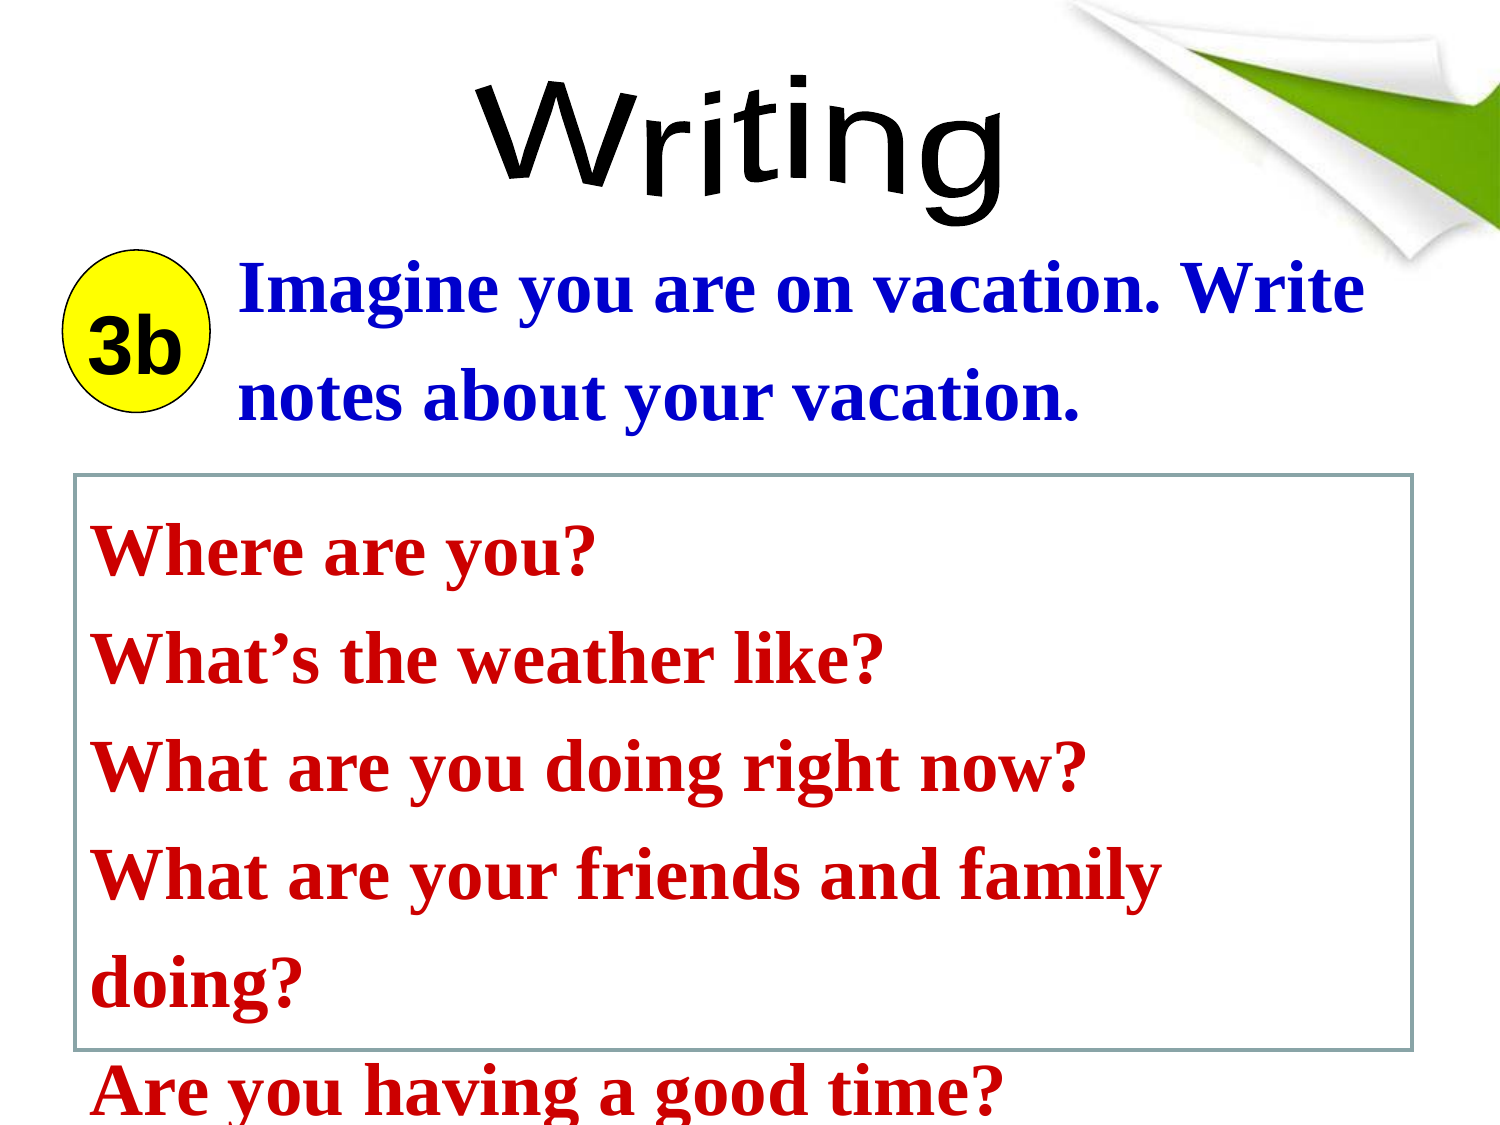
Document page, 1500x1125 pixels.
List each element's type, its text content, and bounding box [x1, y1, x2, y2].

text_box 3b [62, 249, 211, 413]
text_box Where are you? What’s the weather like? What are you doing right now? What are your friends and family doing? Are you having a good time? [74, 474, 1413, 1050]
picture [0, 0, 1500, 1125]
text_box Imagine you are on vacation. Write notes about your vacation. [222, 212, 1486, 463]
